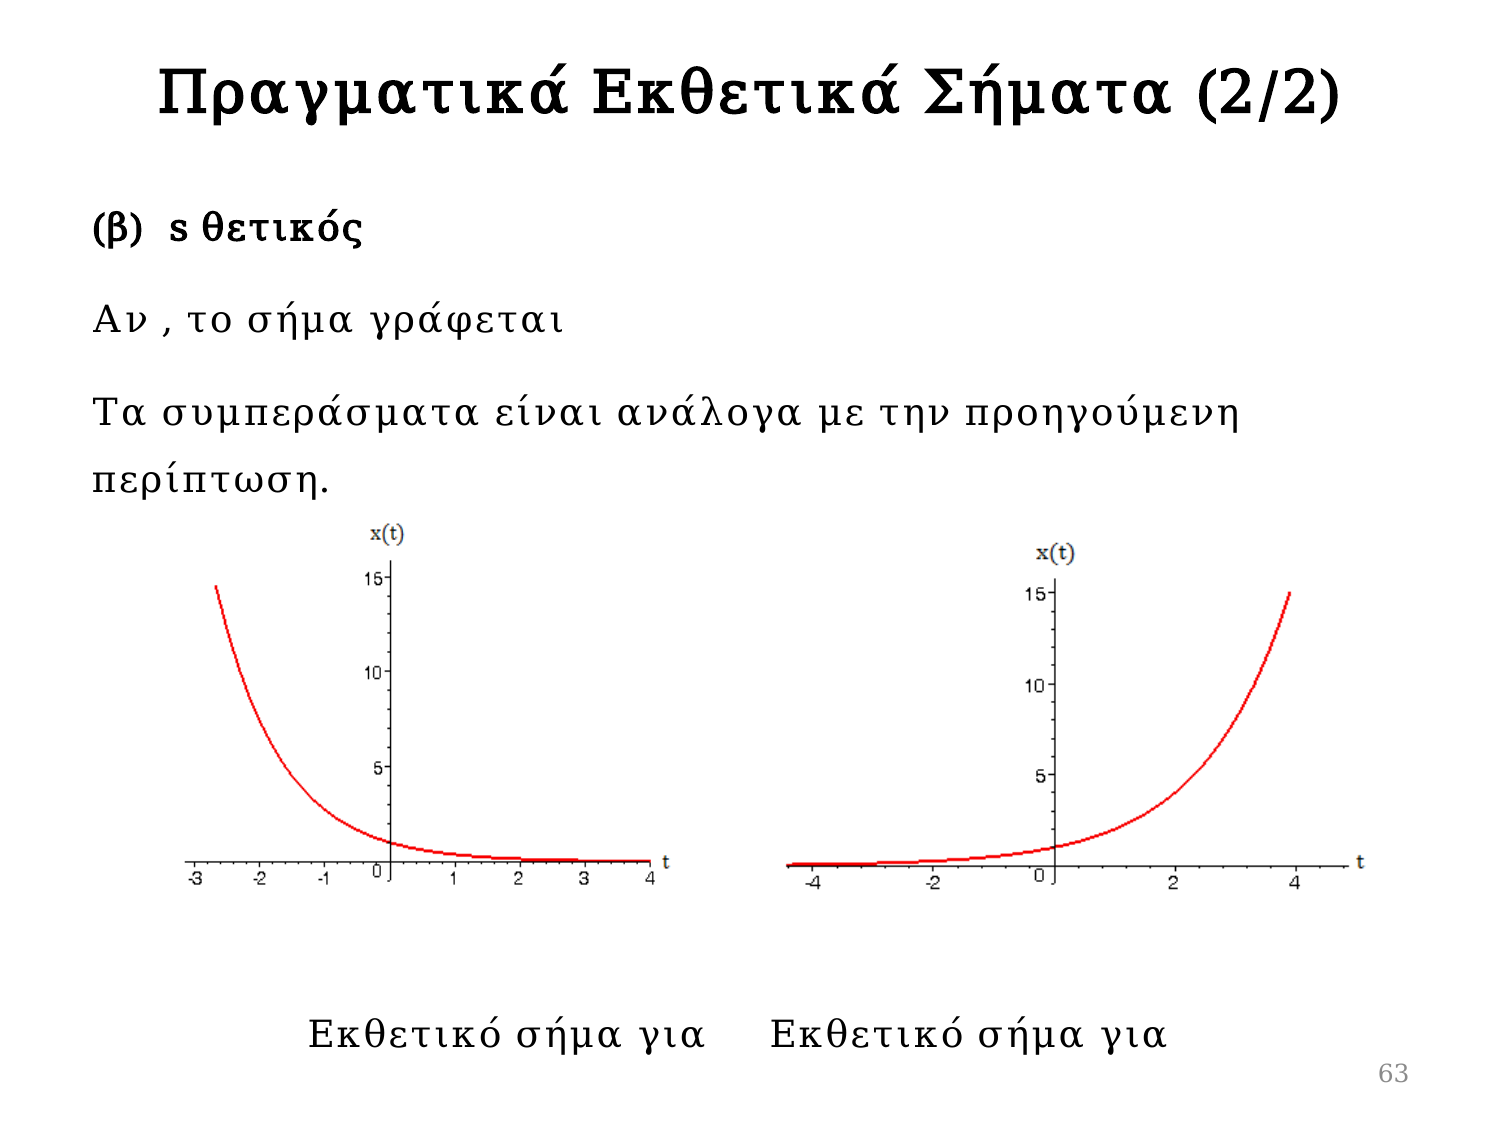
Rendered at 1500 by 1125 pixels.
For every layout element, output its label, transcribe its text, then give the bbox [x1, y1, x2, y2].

slide_number 63 [1222, 1042, 1425, 1103]
title Πραγματικά Εκθετικά Σήματα (2/2) [75, 19, 1425, 159]
picture [159, 514, 687, 904]
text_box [773, 514, 1379, 916]
